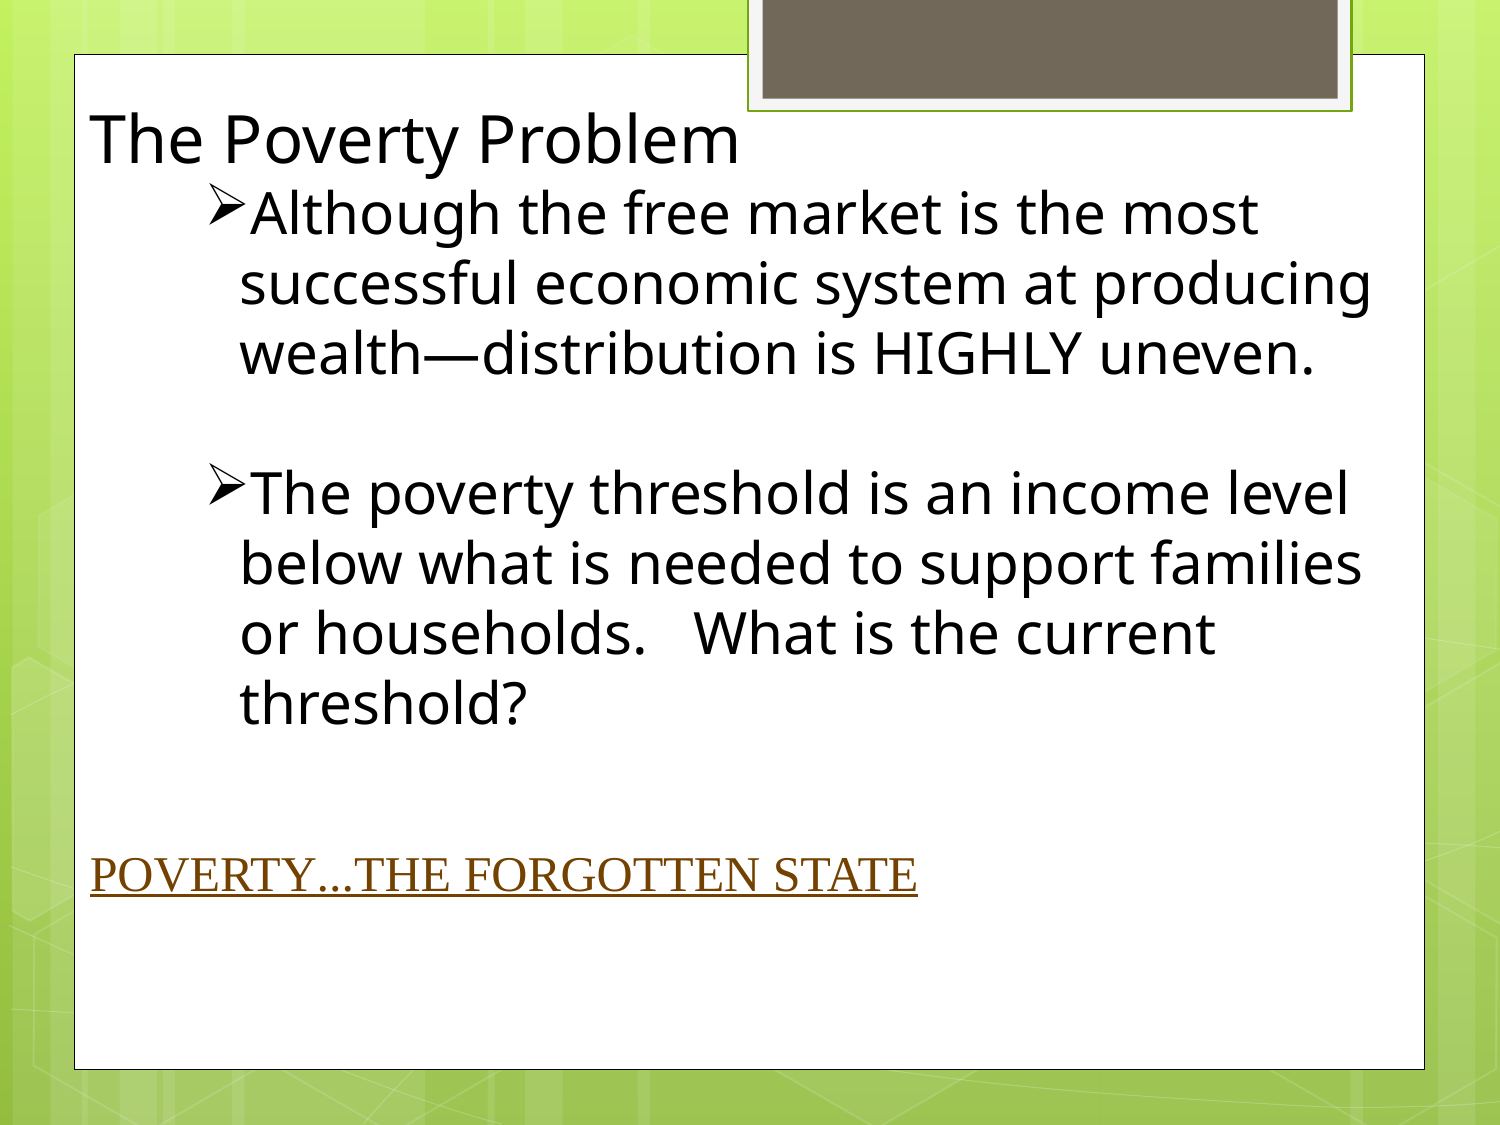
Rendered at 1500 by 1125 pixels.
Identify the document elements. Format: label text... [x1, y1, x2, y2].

text_box The Poverty Problem Although the free market is the most successful economic system at producing wealth—distribution is HIGHLY uneven. The poverty threshold is an income level below what is needed to support families or households. What is the current threshold? POVERTY...THE FORGOTTEN STATE [74, 9, 1425, 909]
